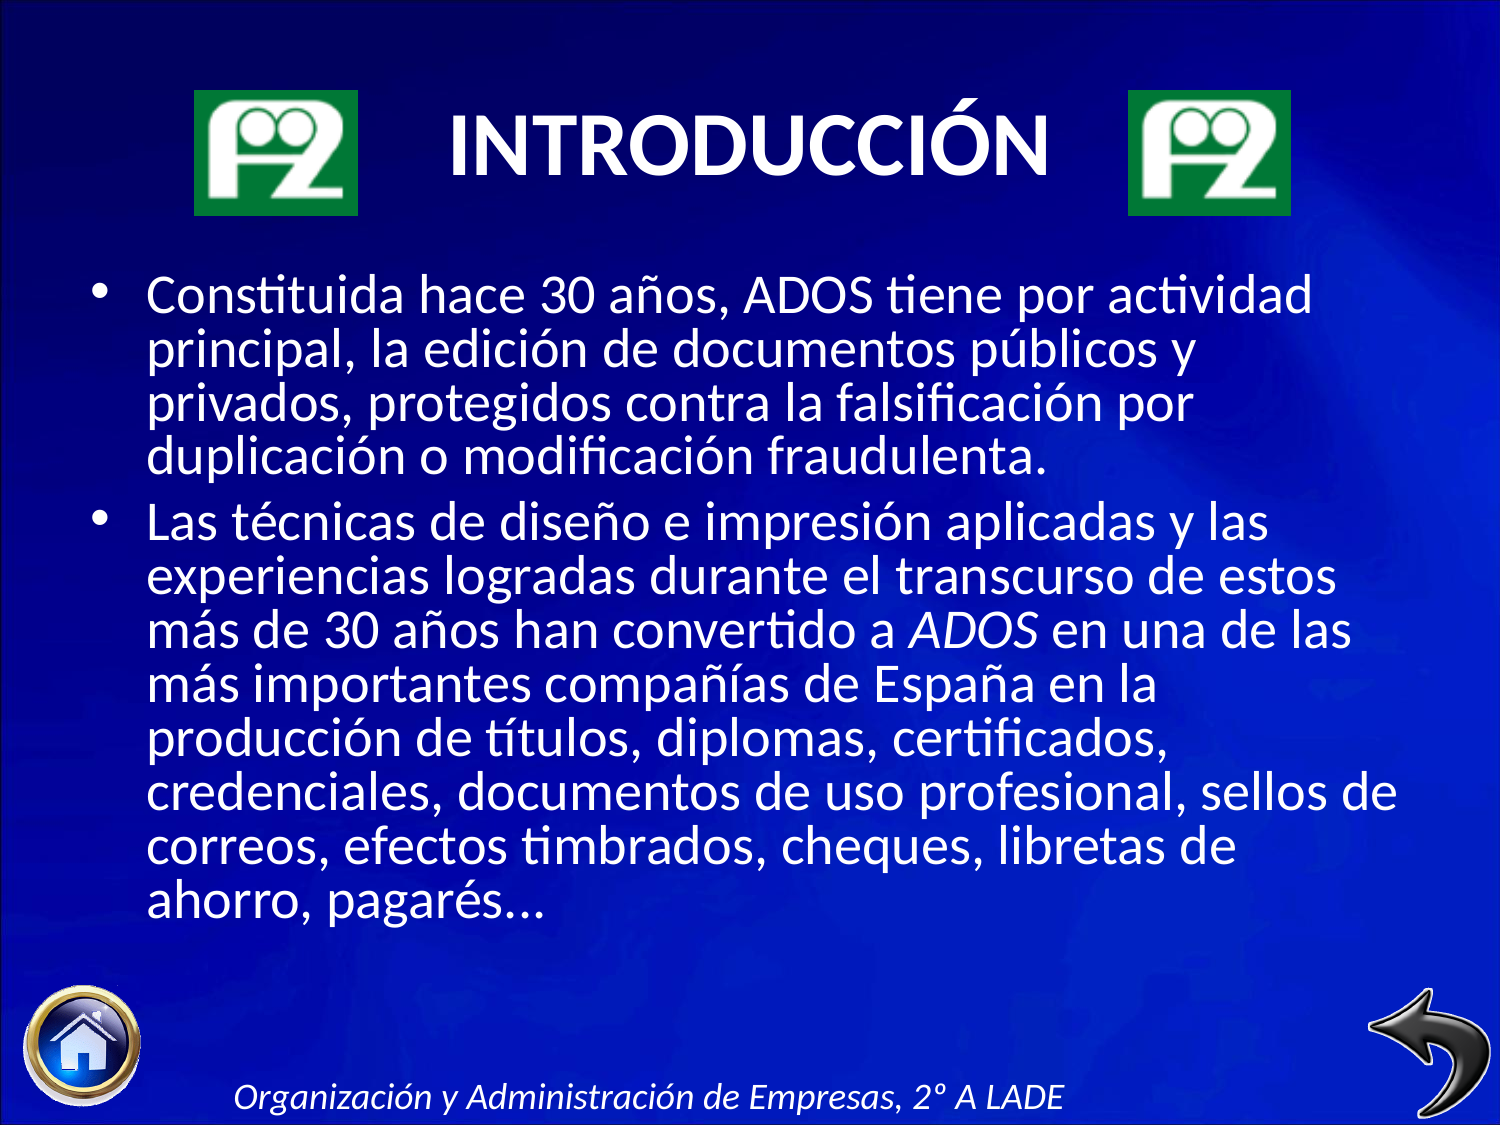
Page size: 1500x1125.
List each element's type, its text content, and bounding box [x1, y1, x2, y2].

title INTRODUCCIÓN [74, 44, 1426, 233]
list Constituida hace 30 años, ADOS tiene por actividad principal, la edición de documentos públicos y privados, protegidos contra la falsificación por duplicación o modificación fraudulenta. Las técnicas de diseño e impresión aplicadas y las experiencias logradas durante el transcurso de estos más de 30 años han convertido a ADOS en una de las más importantes compañías de España en la producción de títulos, diplomas, certificados, credenciales, documentos de uso profesional, sellos de correos, efectos timbrados, cheques, libretas de ahorro, pagarés... [74, 262, 1426, 1006]
text_box Organización y Administración de Empresas, 2º A LADE [218, 1064, 1199, 1125]
picture [0, 0, 1500, 1125]
